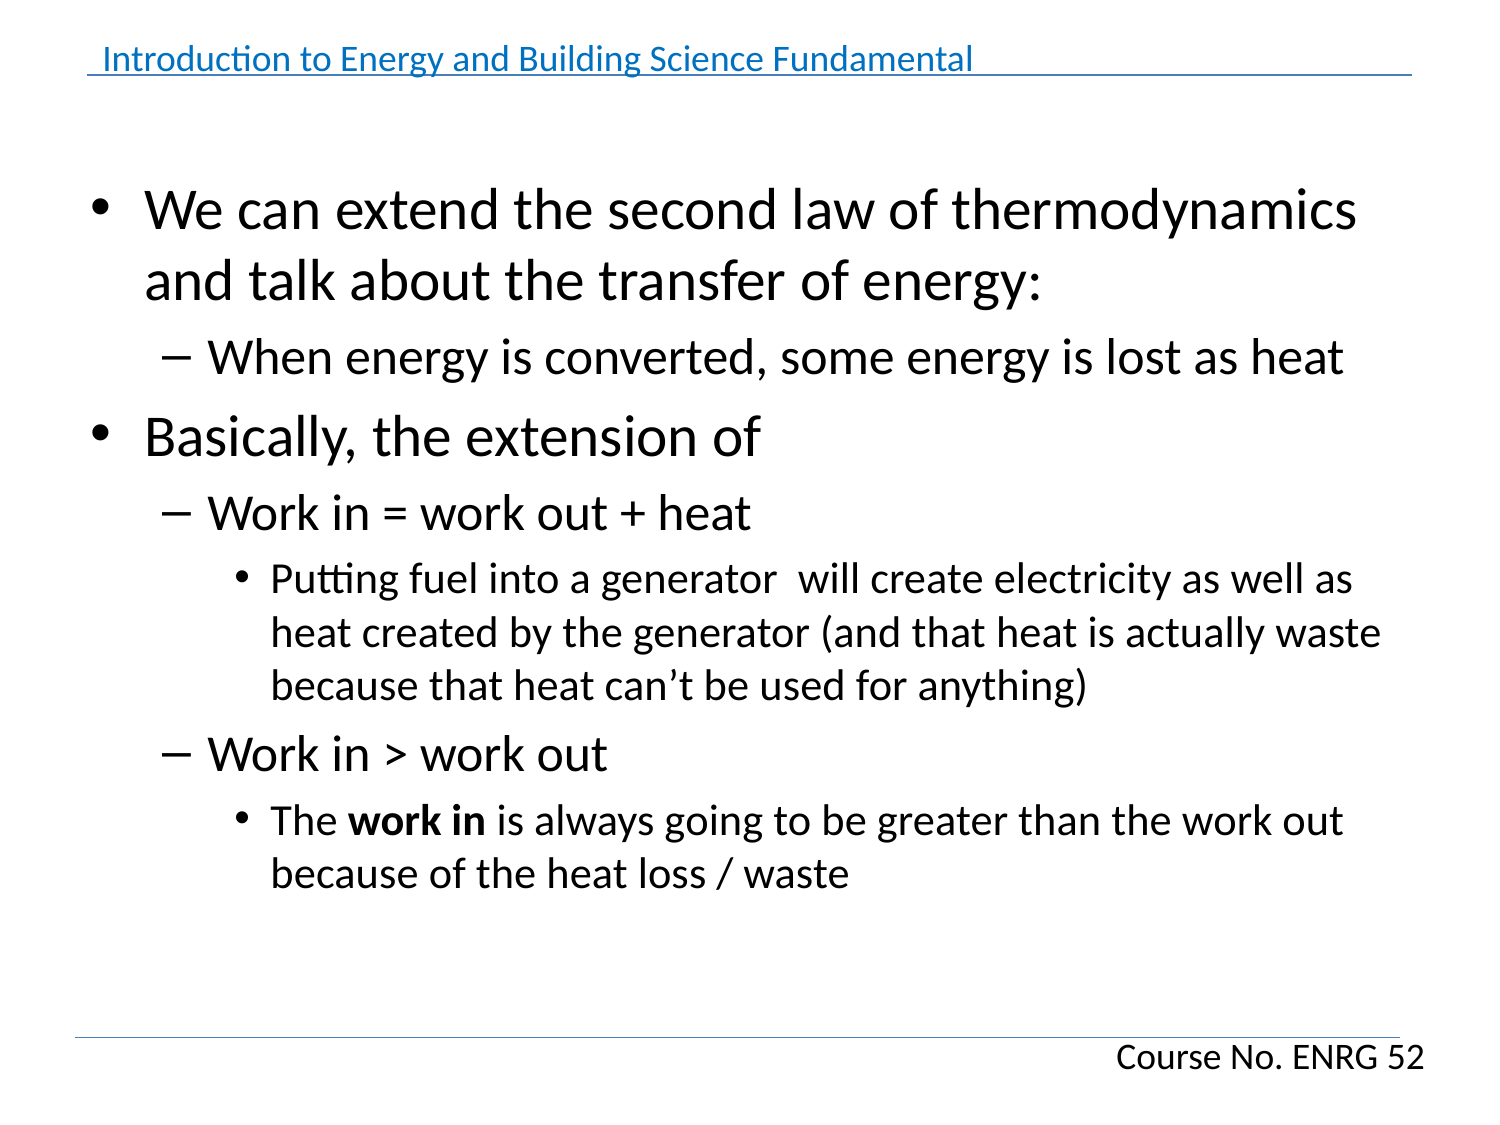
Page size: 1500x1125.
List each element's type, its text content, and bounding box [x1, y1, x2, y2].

list We can extend the second law of thermodynamics and talk about the transfer of energy: When energy is converted, some energy is lost as heat Basically, the extension of Work in = work out + heat Putting fuel into a generator will create electricity as well as heat created by the generator (and that heat is actually waste because that heat can’t be used for anything) Work in > work out The work in is always going to be greater than the work out because of the heat loss / waste [75, 162, 1425, 1005]
